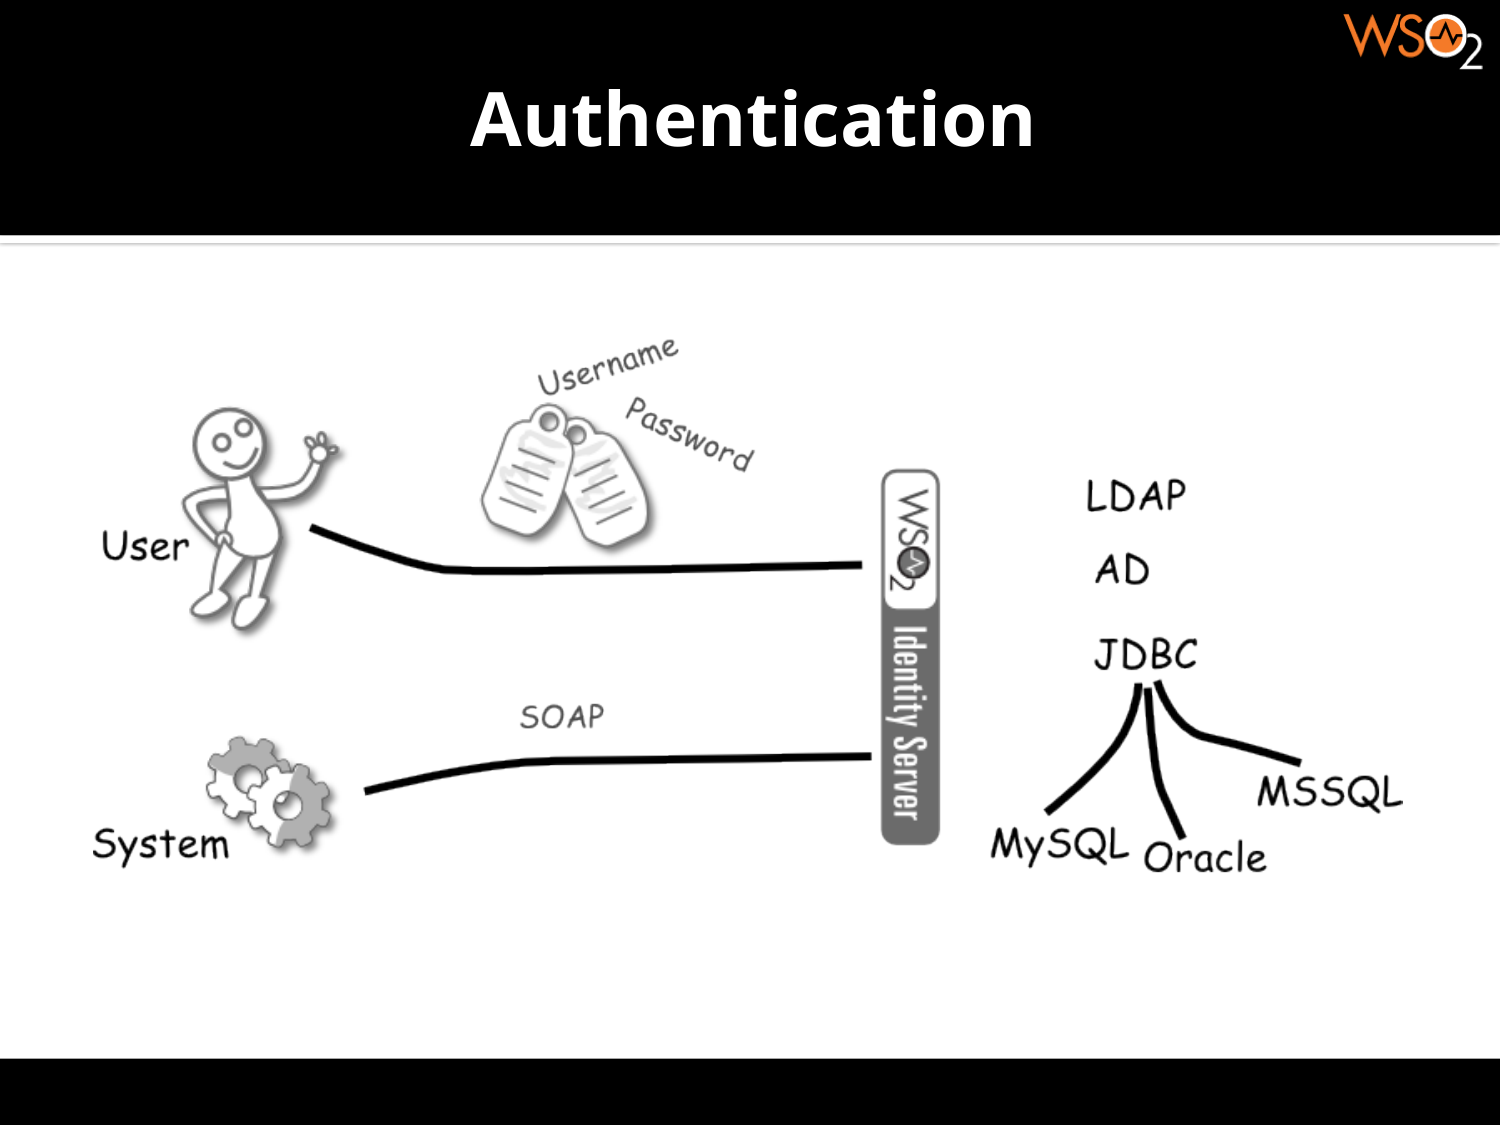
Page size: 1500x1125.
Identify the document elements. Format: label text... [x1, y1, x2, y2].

picture [93, 338, 1403, 876]
text_box Authentication [0, 18, 1500, 216]
picture [1331, 6, 1500, 76]
text_box [0, 1058, 1500, 1125]
